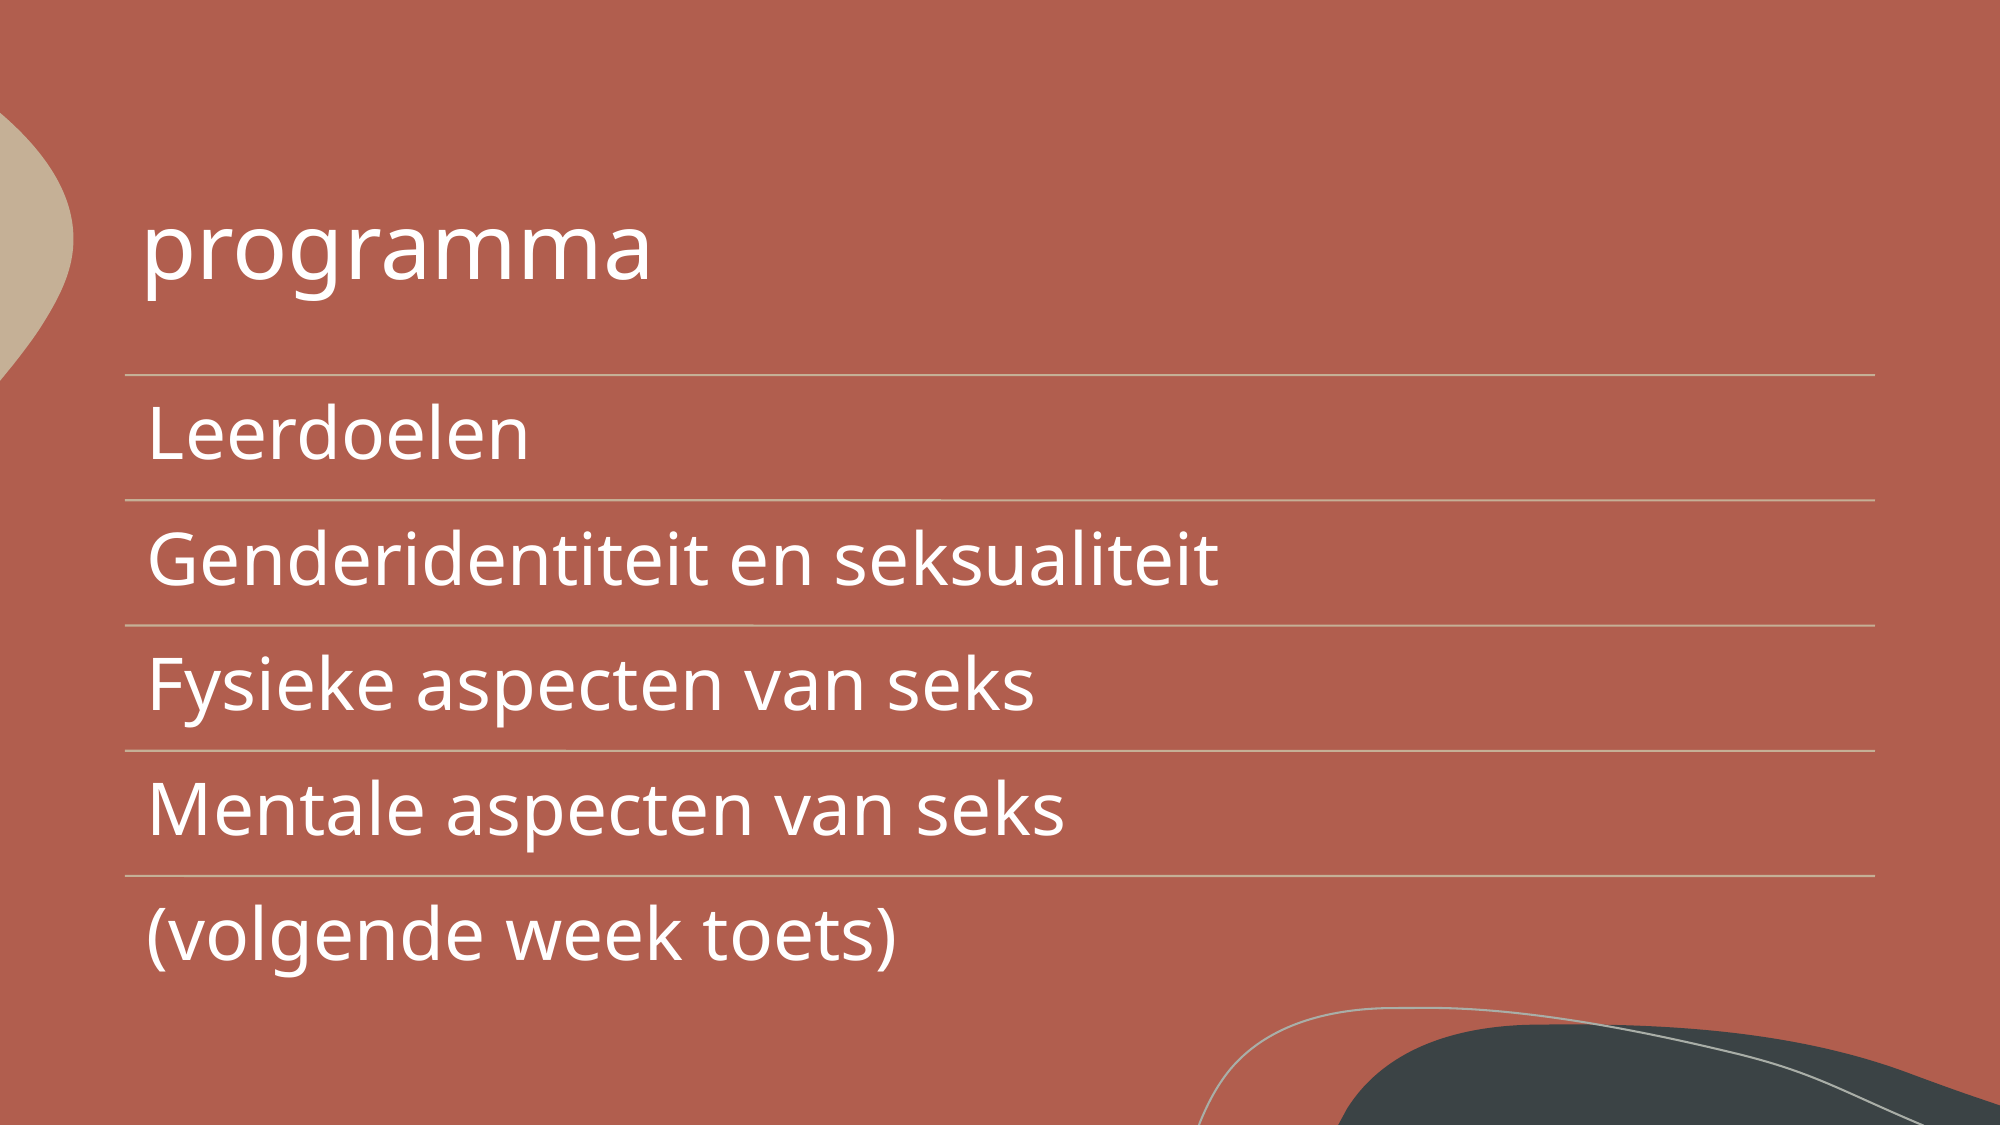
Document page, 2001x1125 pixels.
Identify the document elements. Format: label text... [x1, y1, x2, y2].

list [124, 374, 1875, 1002]
title programma [125, 125, 1875, 374]
